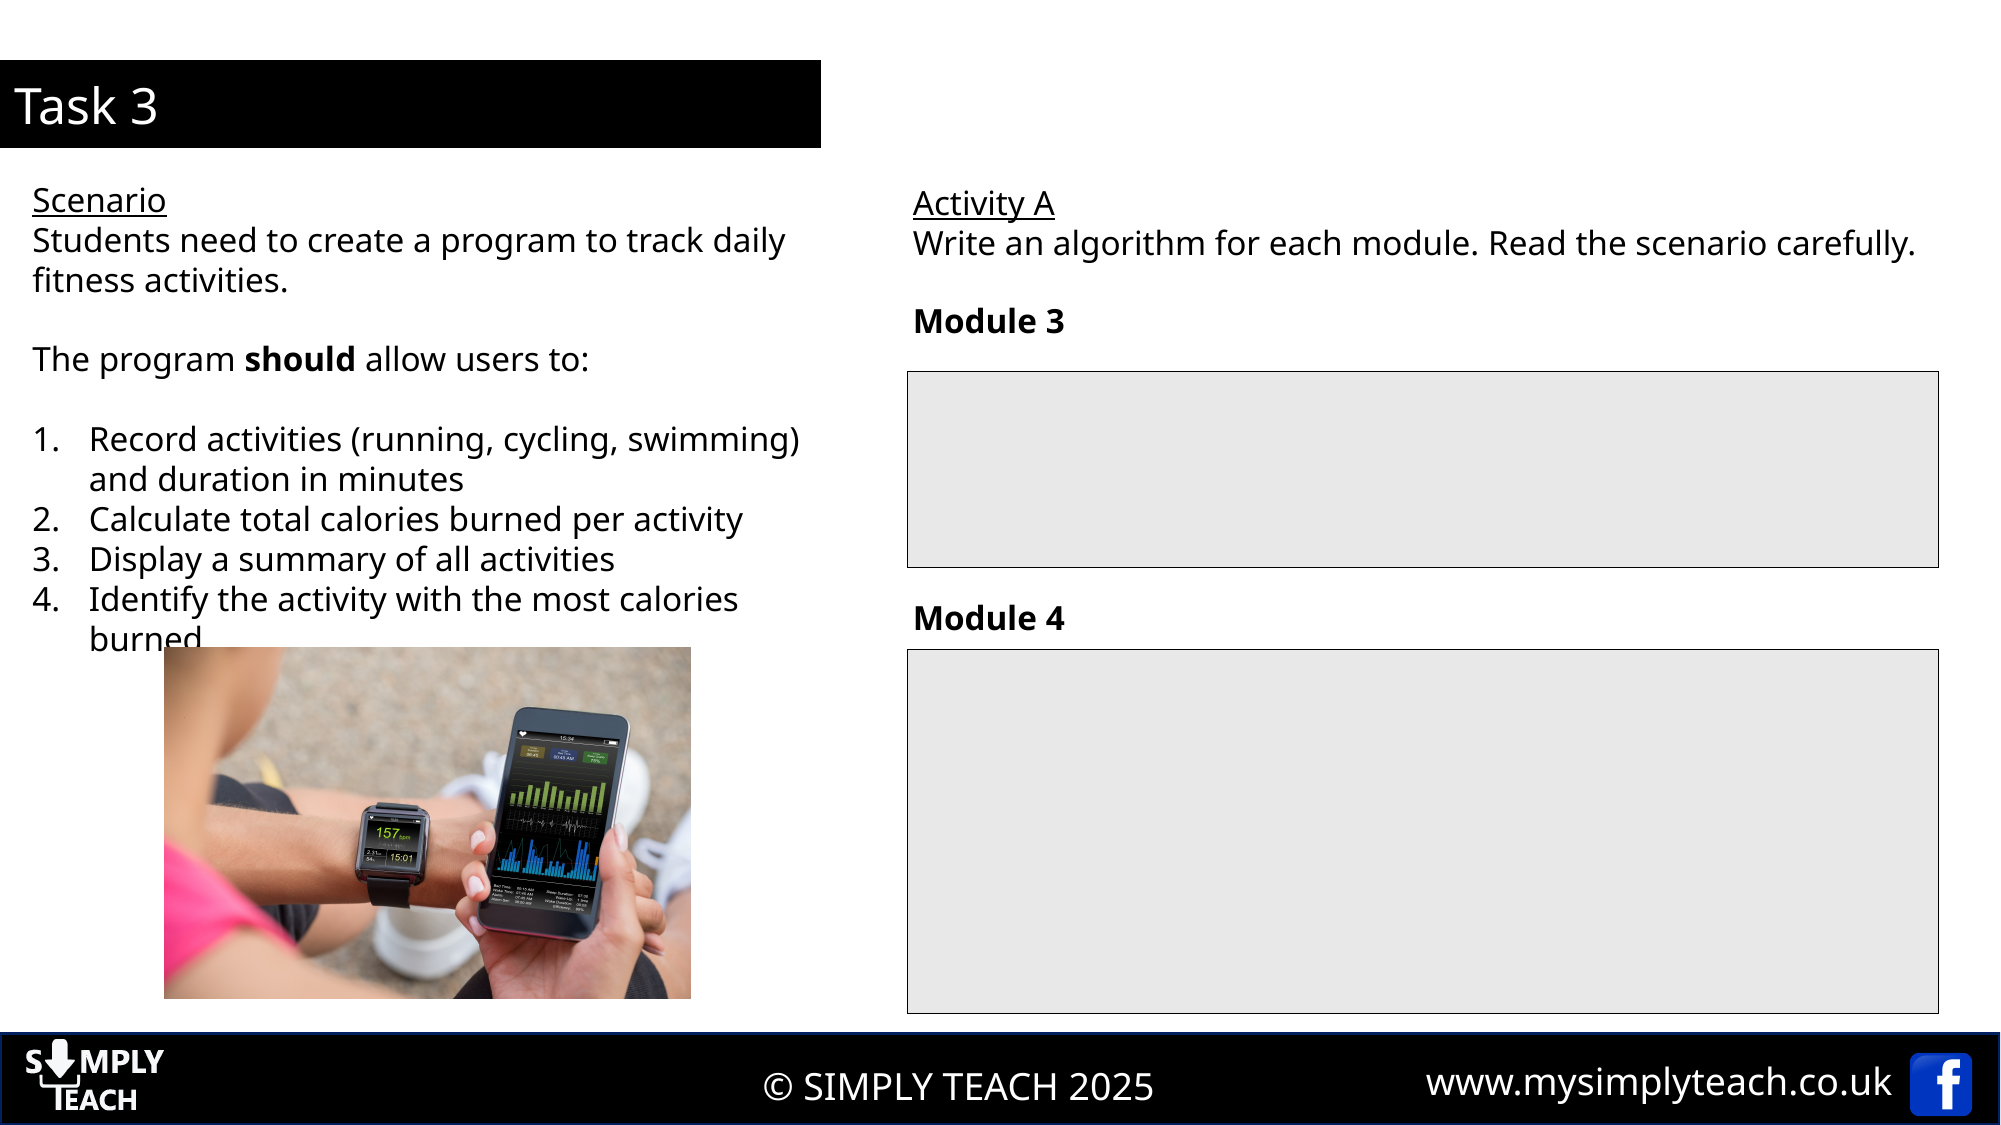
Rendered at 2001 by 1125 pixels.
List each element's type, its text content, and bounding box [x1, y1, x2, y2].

text_box Scenario Students need to create a program to track daily fitness activities. The program should allow users to: Record activities (running, cycling, swimming) and duration in minutes Calculate total calories burned per activity Display a summary of all activities Identify the activity with the most calories burned [17, 171, 838, 706]
text_box [906, 648, 1940, 1015]
picture [15, 1033, 182, 1122]
text_box Activity A Write an algorithm for each module. Read the scenario carefully. [898, 174, 1939, 270]
picture [163, 646, 692, 1000]
text_box Module 4 [898, 589, 1939, 645]
text_box Module 3 [898, 293, 1939, 348]
picture [1907, 1050, 1975, 1119]
text_box Task 3 [0, 60, 821, 148]
text_box [906, 370, 1940, 569]
